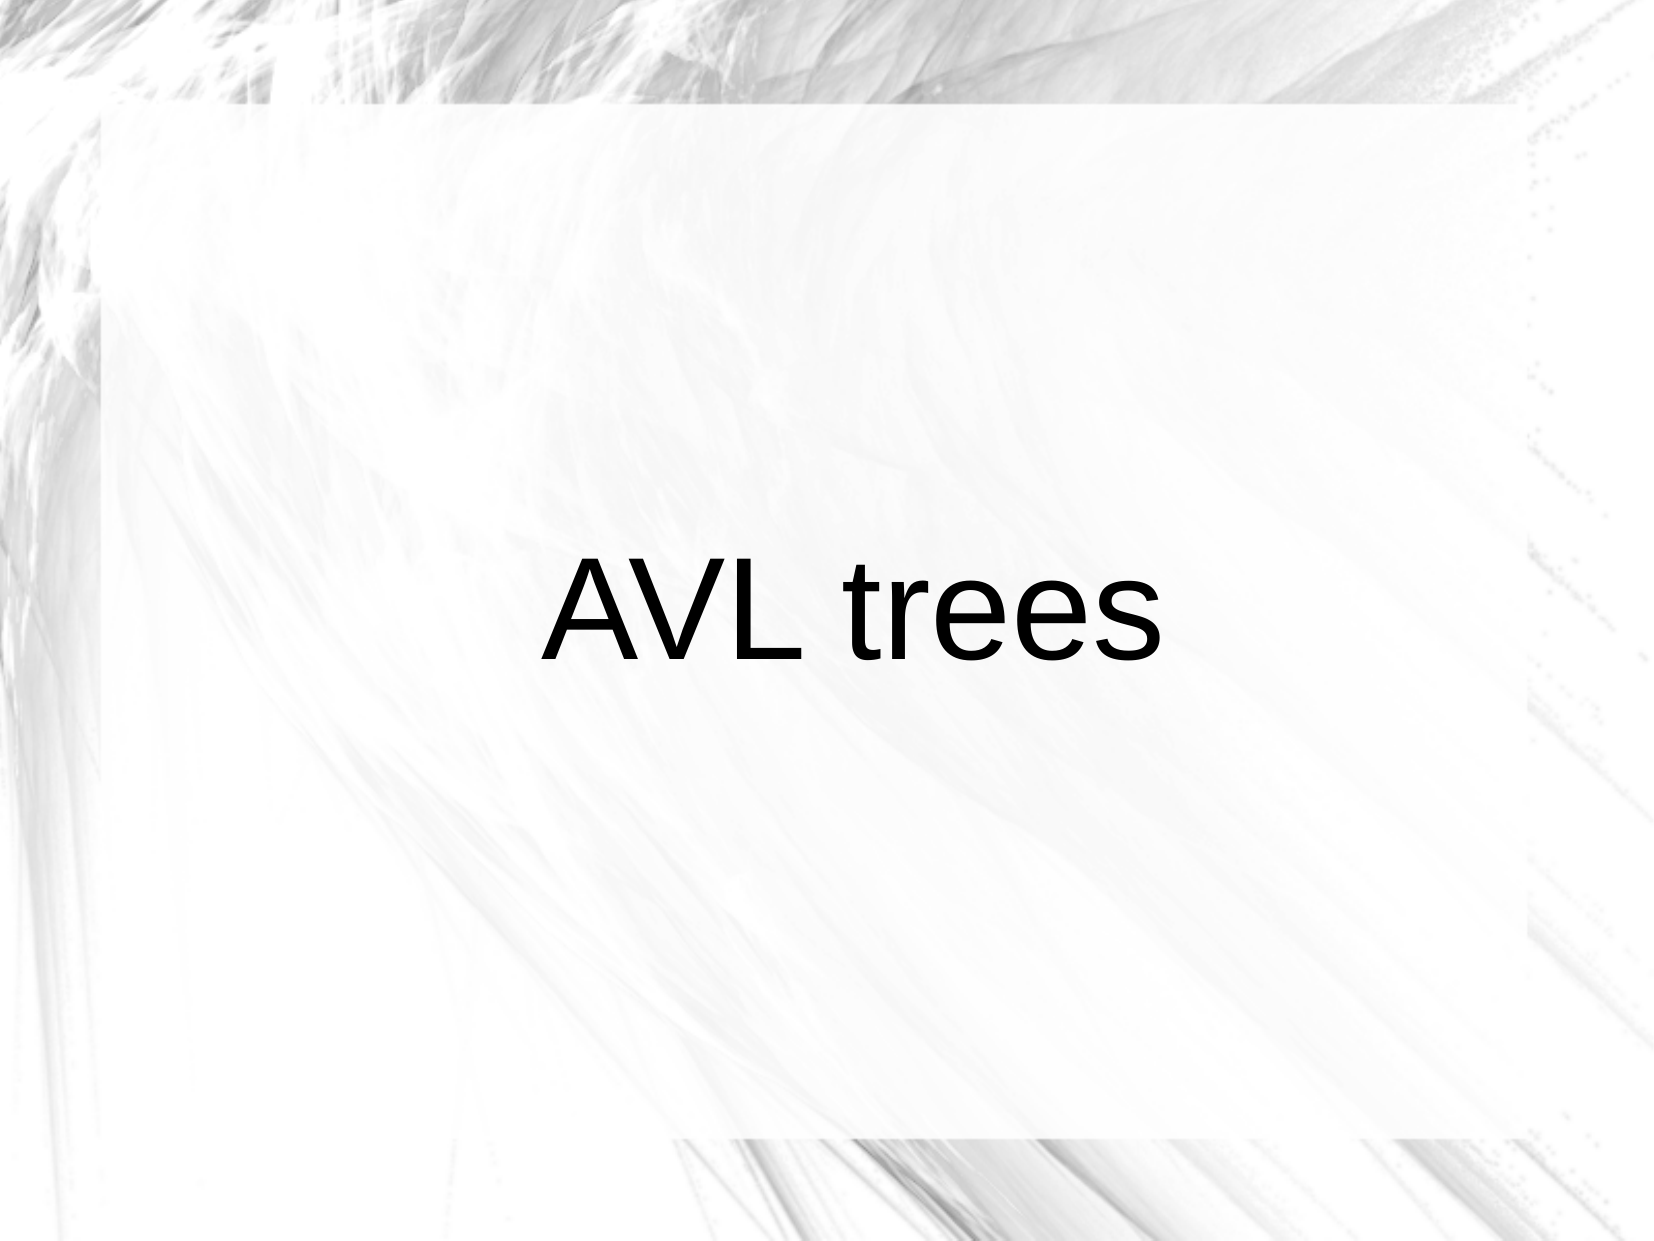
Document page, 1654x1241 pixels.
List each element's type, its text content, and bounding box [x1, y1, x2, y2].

picture [0, 0, 1654, 1241]
list AVL trees [118, 319, 1571, 1109]
